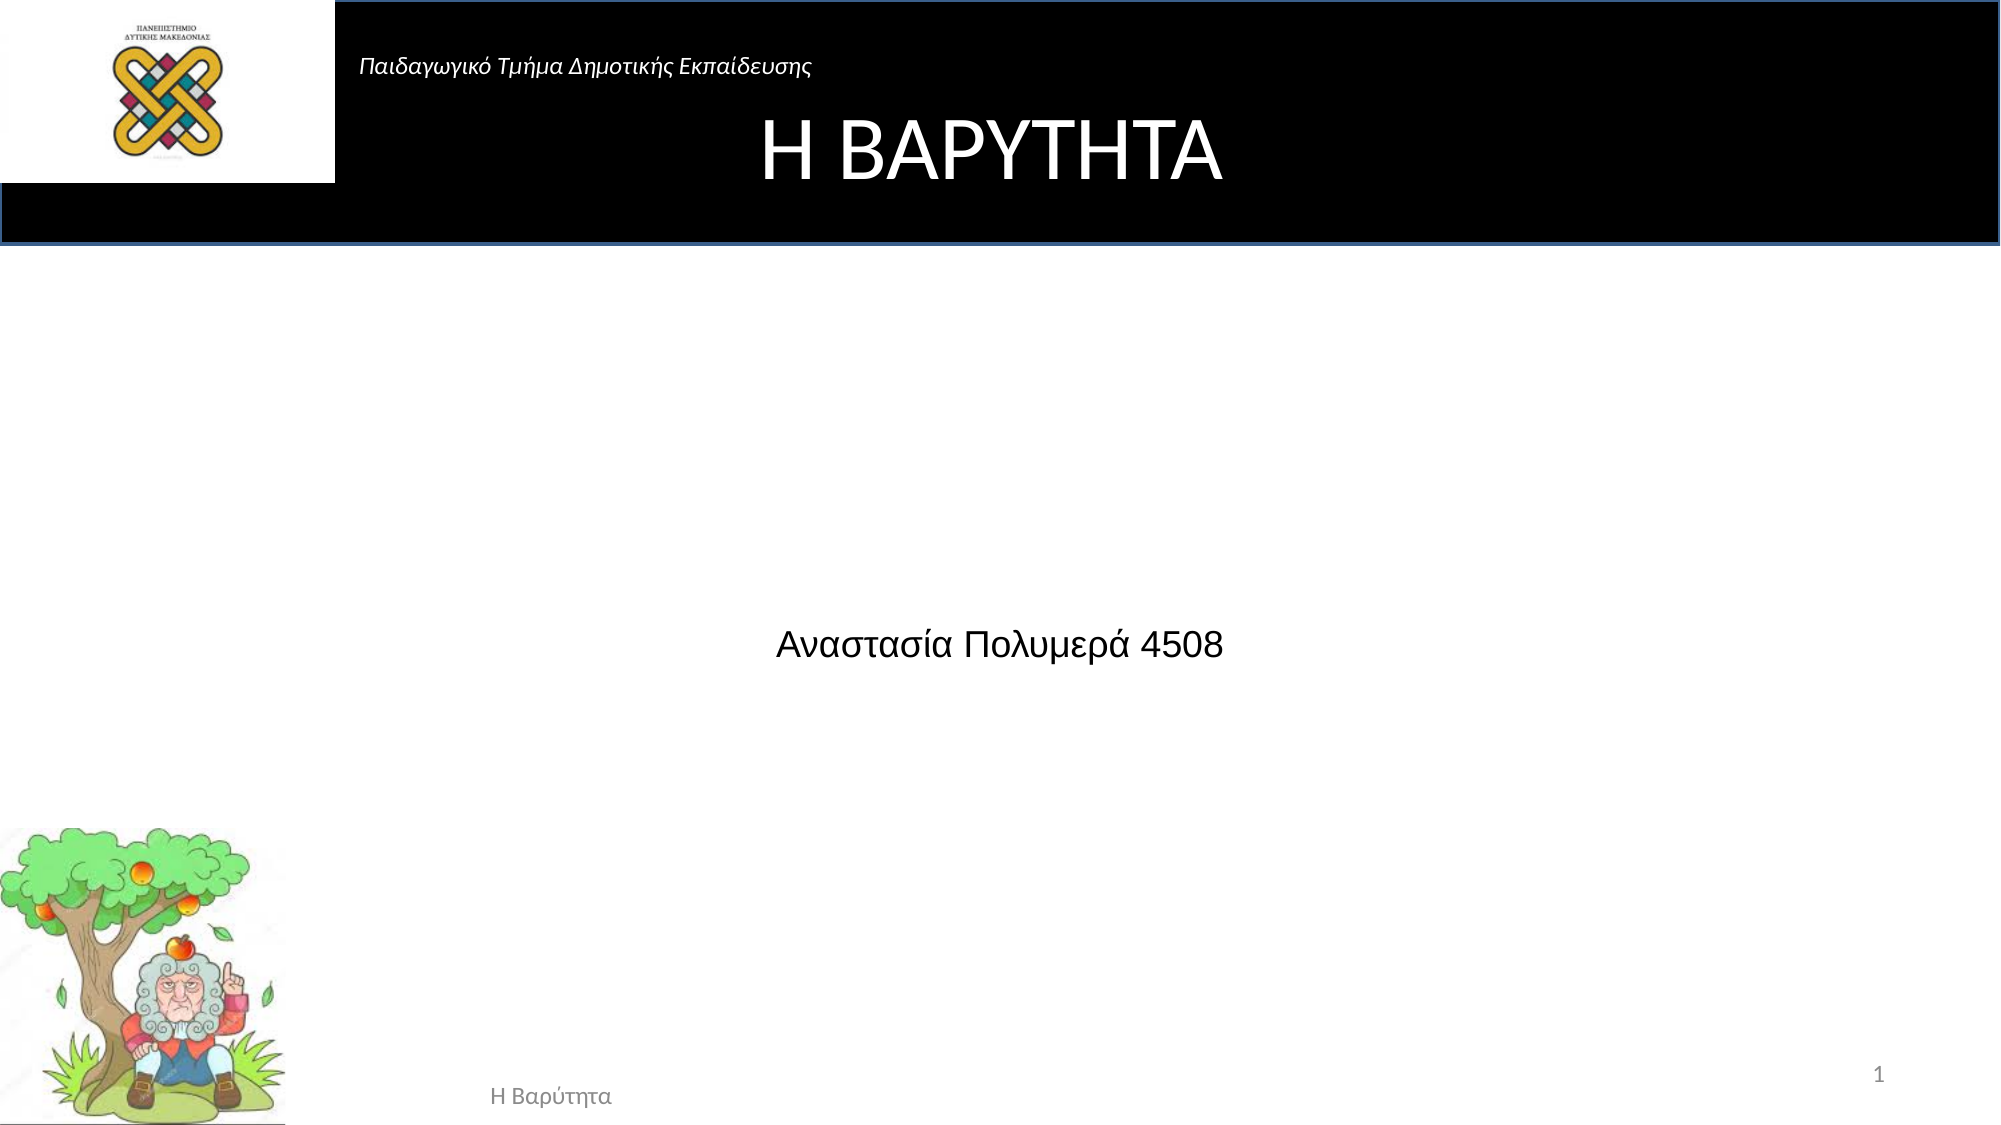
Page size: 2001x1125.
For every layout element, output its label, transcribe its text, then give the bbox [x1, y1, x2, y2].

slide_number 1 [1433, 1042, 1900, 1103]
picture [0, 0, 335, 183]
footer Η Βαρύτητα [291, 1065, 868, 1125]
subtitle Αναστασία Πολυμερά 4508 [249, 612, 1750, 885]
picture [0, 827, 286, 1125]
title Η ΒΑΡΥΤΗΤΑ [241, 0, 1742, 414]
